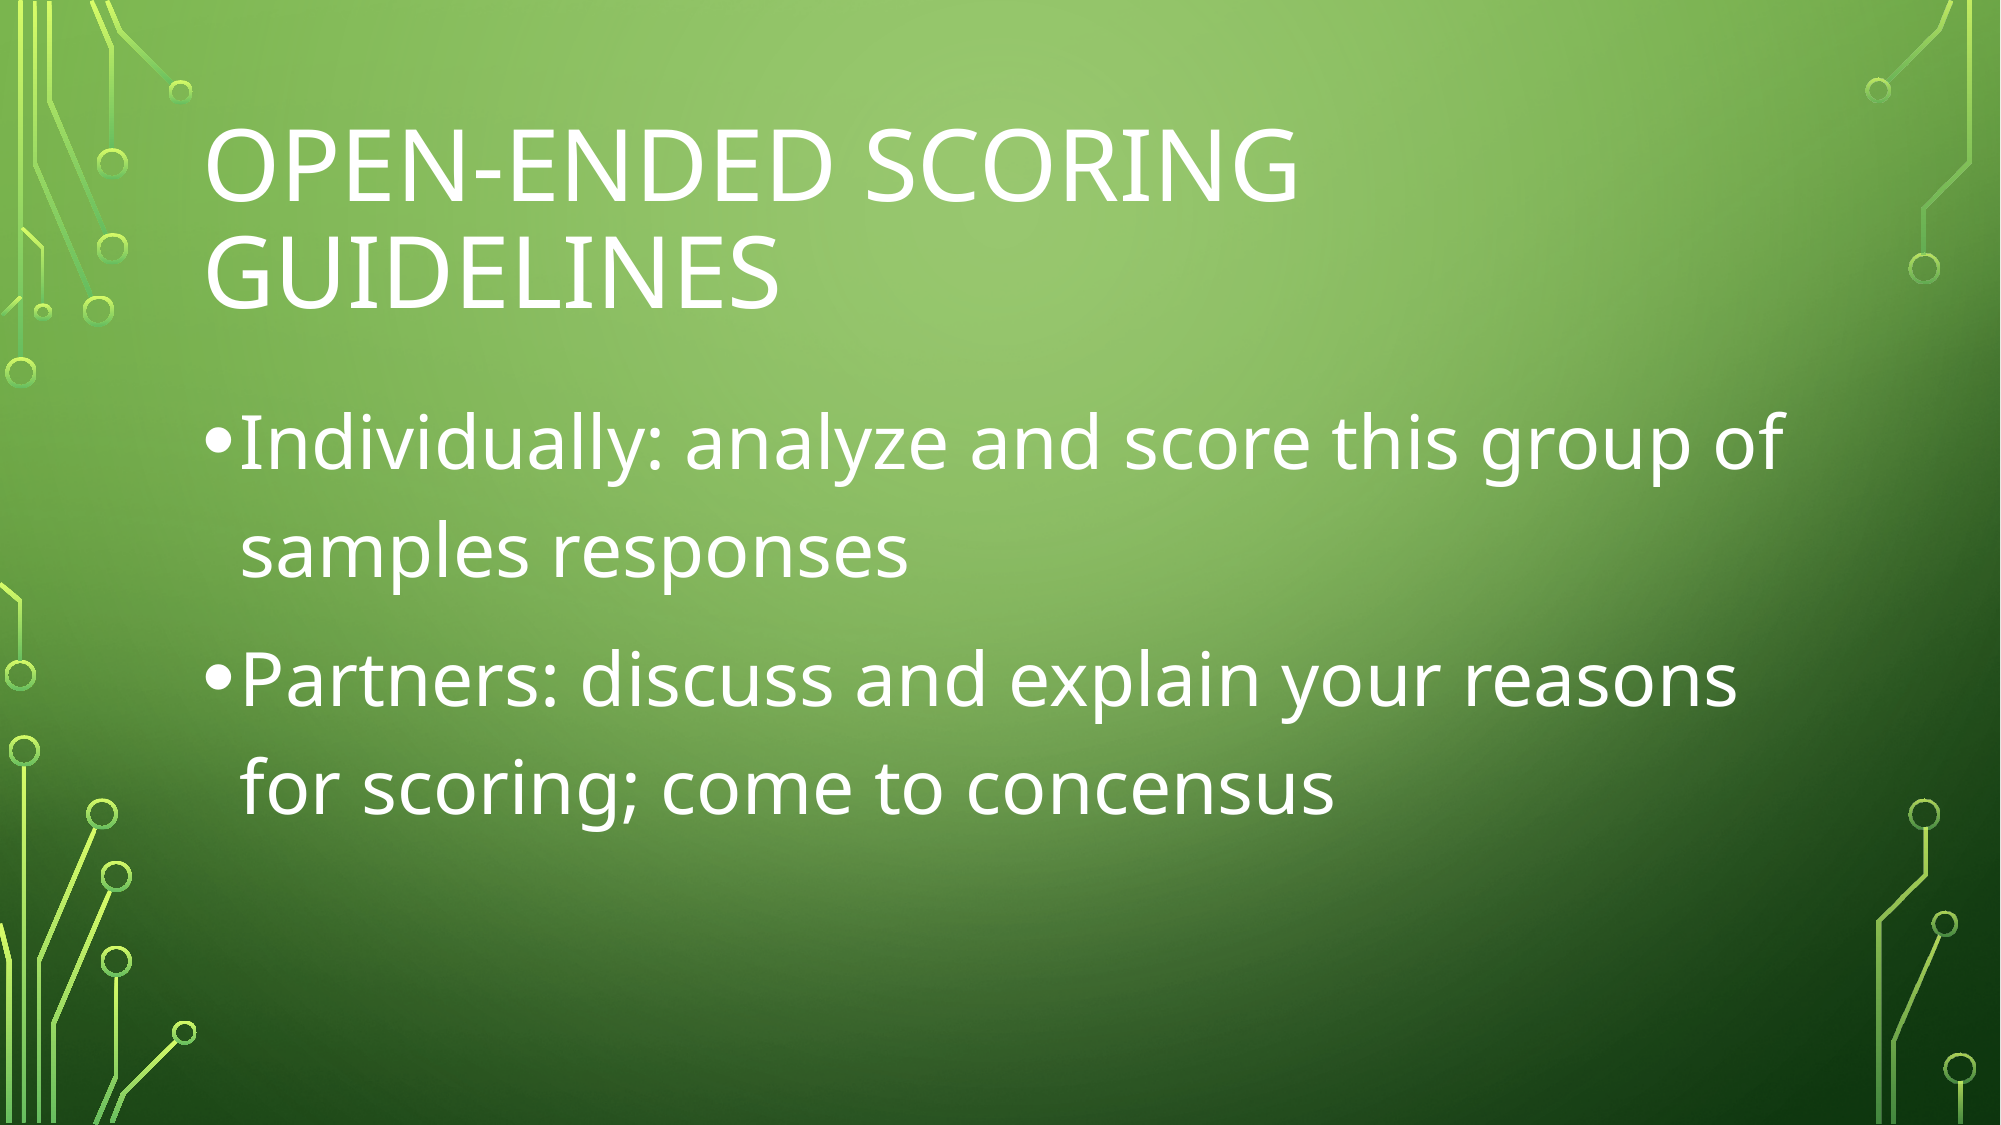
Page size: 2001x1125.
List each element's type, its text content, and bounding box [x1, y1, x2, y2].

list Individually: analyze and score this group of samples responses Partners: discuss and explain your reasons for scoring; come to concensus [187, 369, 1813, 950]
title Open-ended scoring guidelines [187, 101, 1922, 344]
